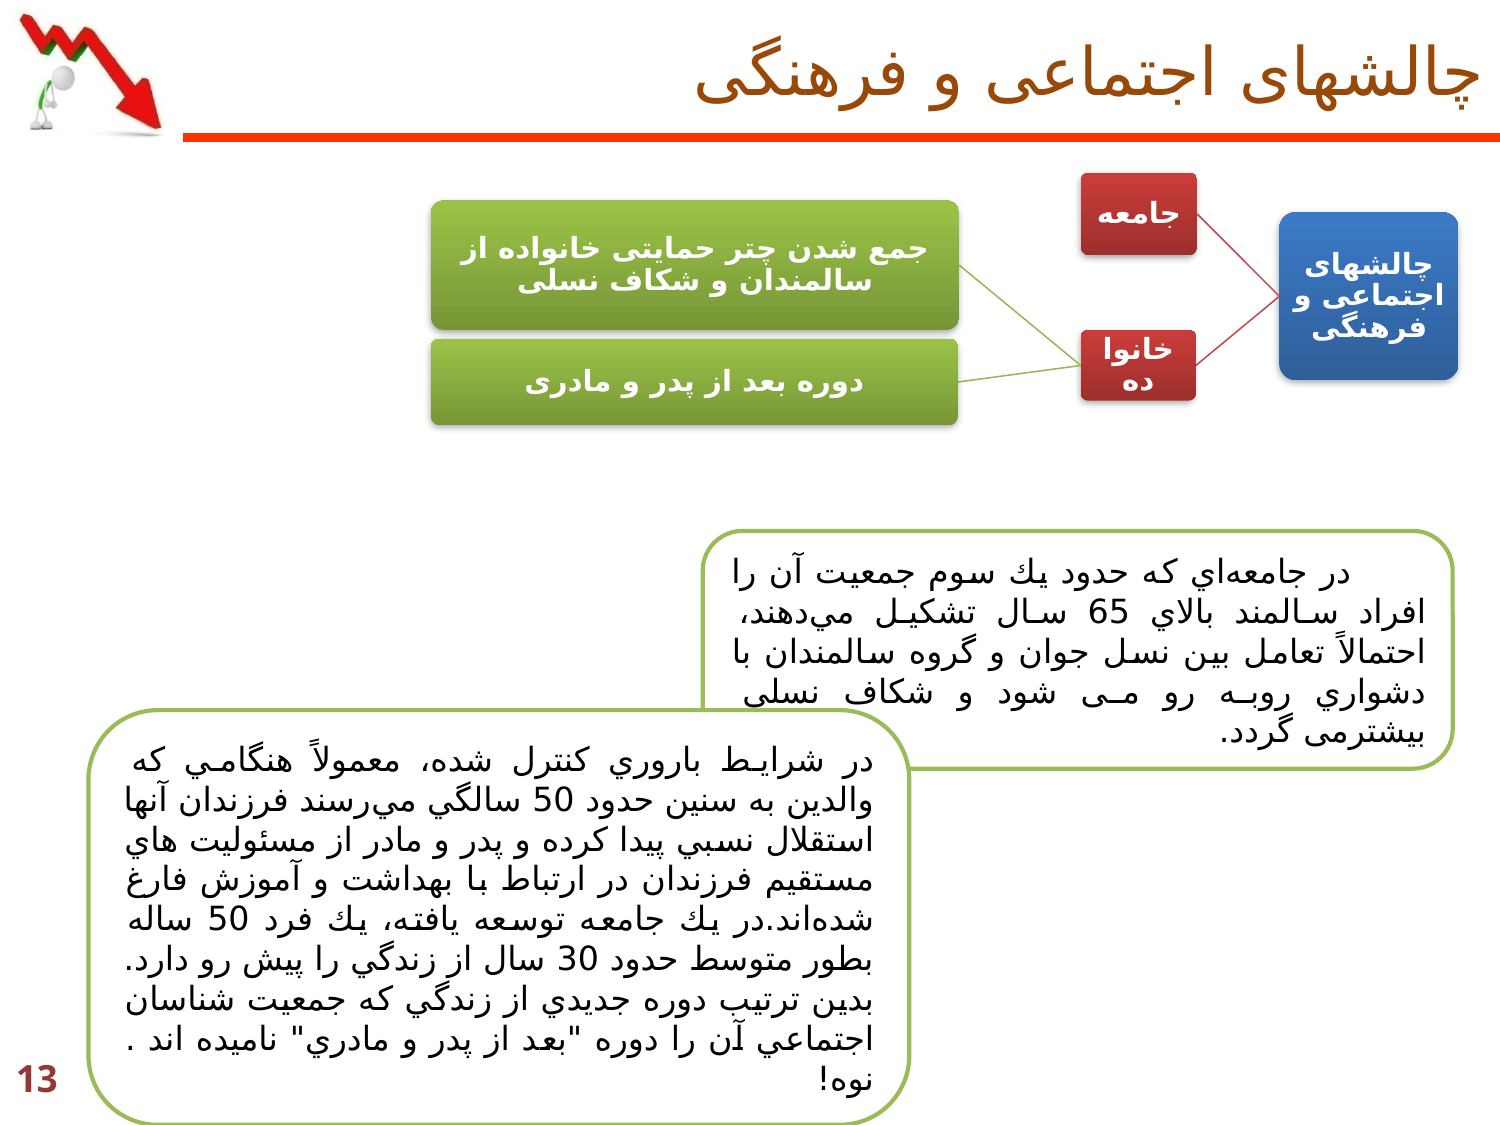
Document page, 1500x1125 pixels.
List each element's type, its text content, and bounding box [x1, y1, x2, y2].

text_box چالشهای اجتماعی و فرهنگی [1279, 212, 1459, 381]
picture [1, 0, 183, 149]
text_box در شرايط باروري كنترل شده، معمولاً هنگامي كه والدين به سنين حدود 50 سالگي مي‌رسند فرزندان آنها استقلال نسبي پيدا كرده و پدر و مادر از مسئوليت هاي مستقيم فرزندان در ارتباط با بهداشت و آموزش فارغ‌ شده‌اند.در يك جامعه توسعه يافته، يك فرد 50 ساله بطور متوسط حدود 30 سال از زندگي را پيش رو دارد. بدين ترتيب دوره جديدي از زندگي كه جمعيت شناسان اجتماعي آن را دوره "بعد از پدر و مادري" ناميده اند . نوه! [86, 708, 912, 1125]
text_box جامعه [1080, 172, 1198, 256]
text_box جمع شدن چتر حمایتی خانواده از سالمندان و شکاف نسلی [430, 200, 960, 331]
text_box دوره بعد از پدر و مادری [430, 338, 958, 426]
text_box [964, 364, 1081, 382]
text_box [1200, 295, 1280, 364]
title چالشهای اجتماعی و فرهنگی [150, 0, 1500, 138]
text_box در جامعه‌اي كه حدود يك سوم جمعيت آن را افراد سالمند بالاي 65 سال تشكيل مي‌دهند، احتمالاً تعامل بين نسل جوان و گروه سالمندان با دشواري روبه رو می شود و شكاف نسلي بيشترمی گردد. [700, 528, 1455, 771]
text_box [966, 269, 1082, 366]
text_box خانوا ده [1080, 330, 1196, 401]
